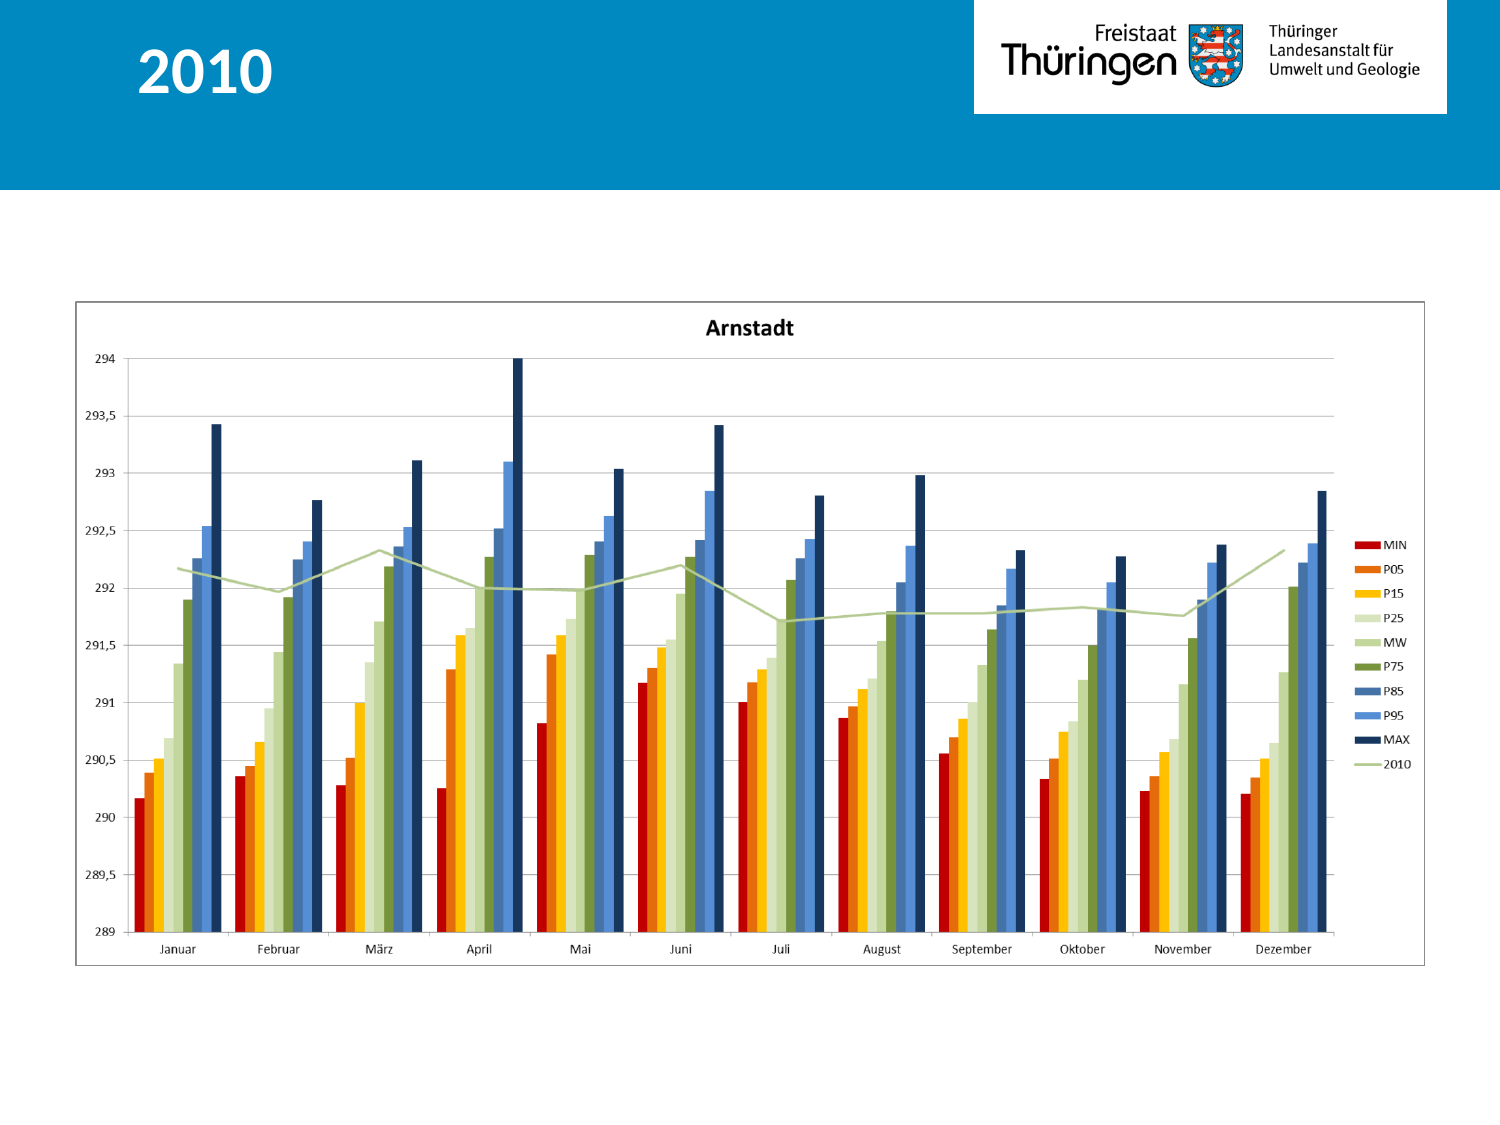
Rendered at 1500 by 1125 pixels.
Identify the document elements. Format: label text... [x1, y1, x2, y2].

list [74, 301, 1426, 966]
text_box 2010 [64, 19, 845, 114]
picture [975, 0, 1446, 113]
